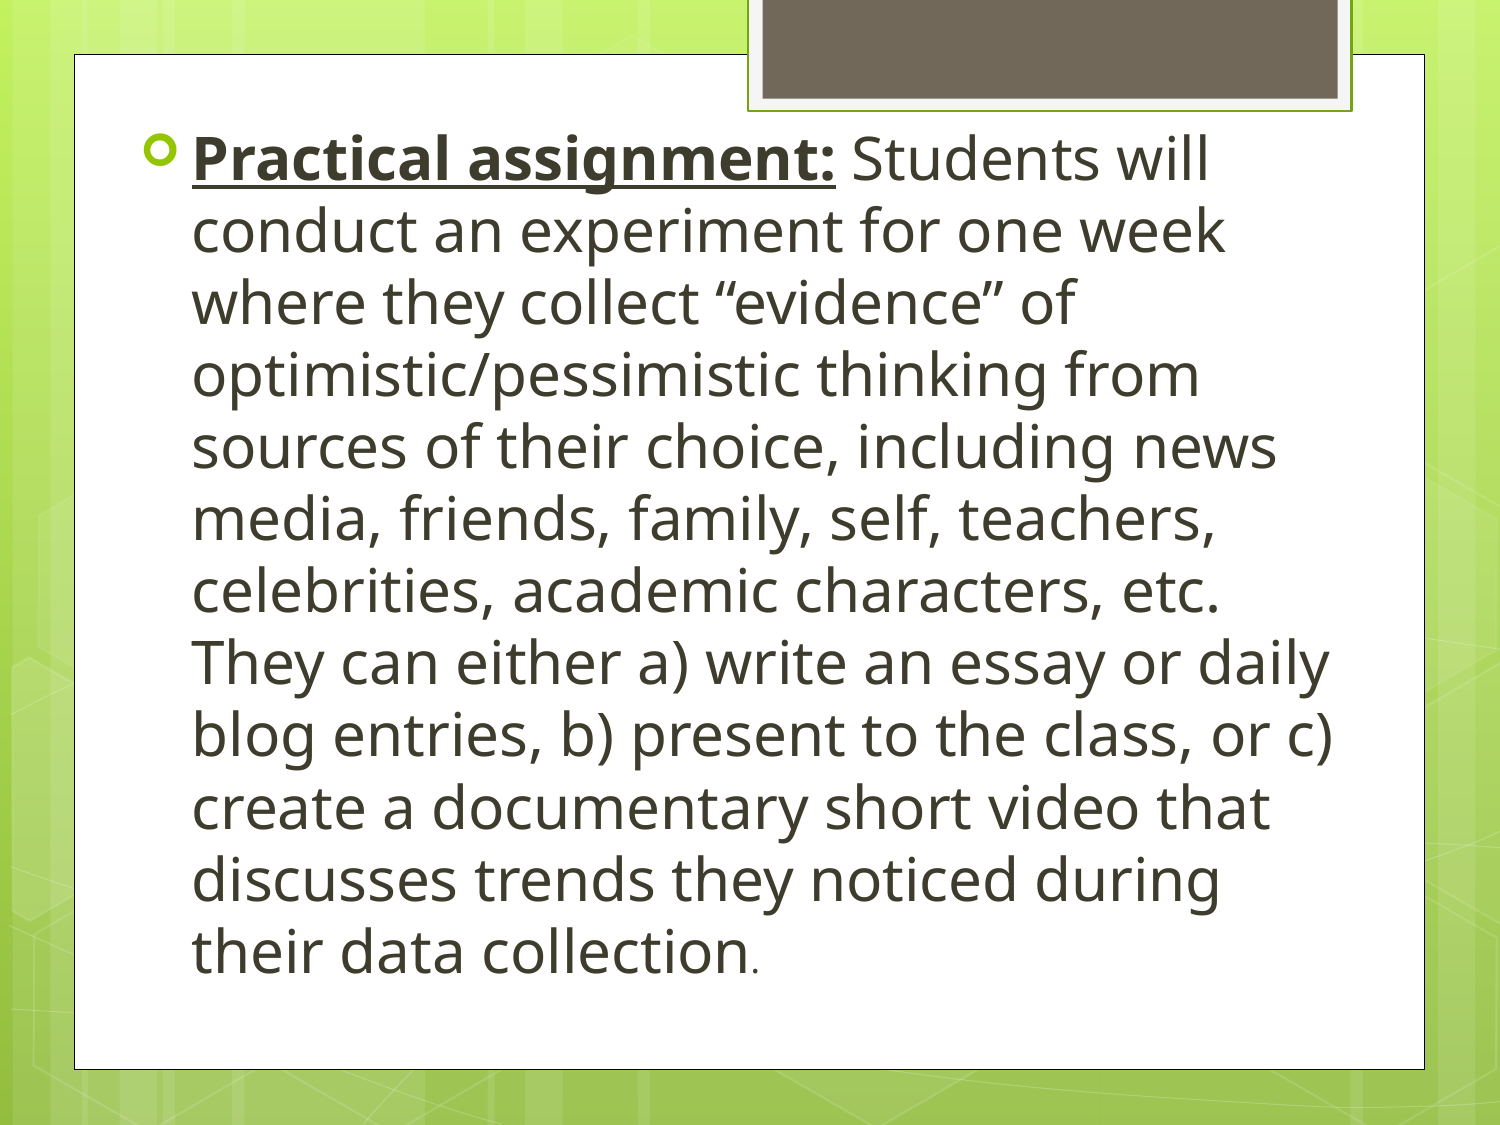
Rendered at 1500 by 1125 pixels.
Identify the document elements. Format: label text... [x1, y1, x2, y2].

list Practical assignment: Students will conduct an experiment for one week where they collect “evidence” of optimistic/pessimistic thinking from sources of their choice, including news media, friends, family, self, teachers, celebrities, academic characters, etc. They can either a) write an essay or daily blog entries, b) present to the class, or c) create a documentary short video that discusses trends they noticed during their data collection. [125, 112, 1350, 1005]
